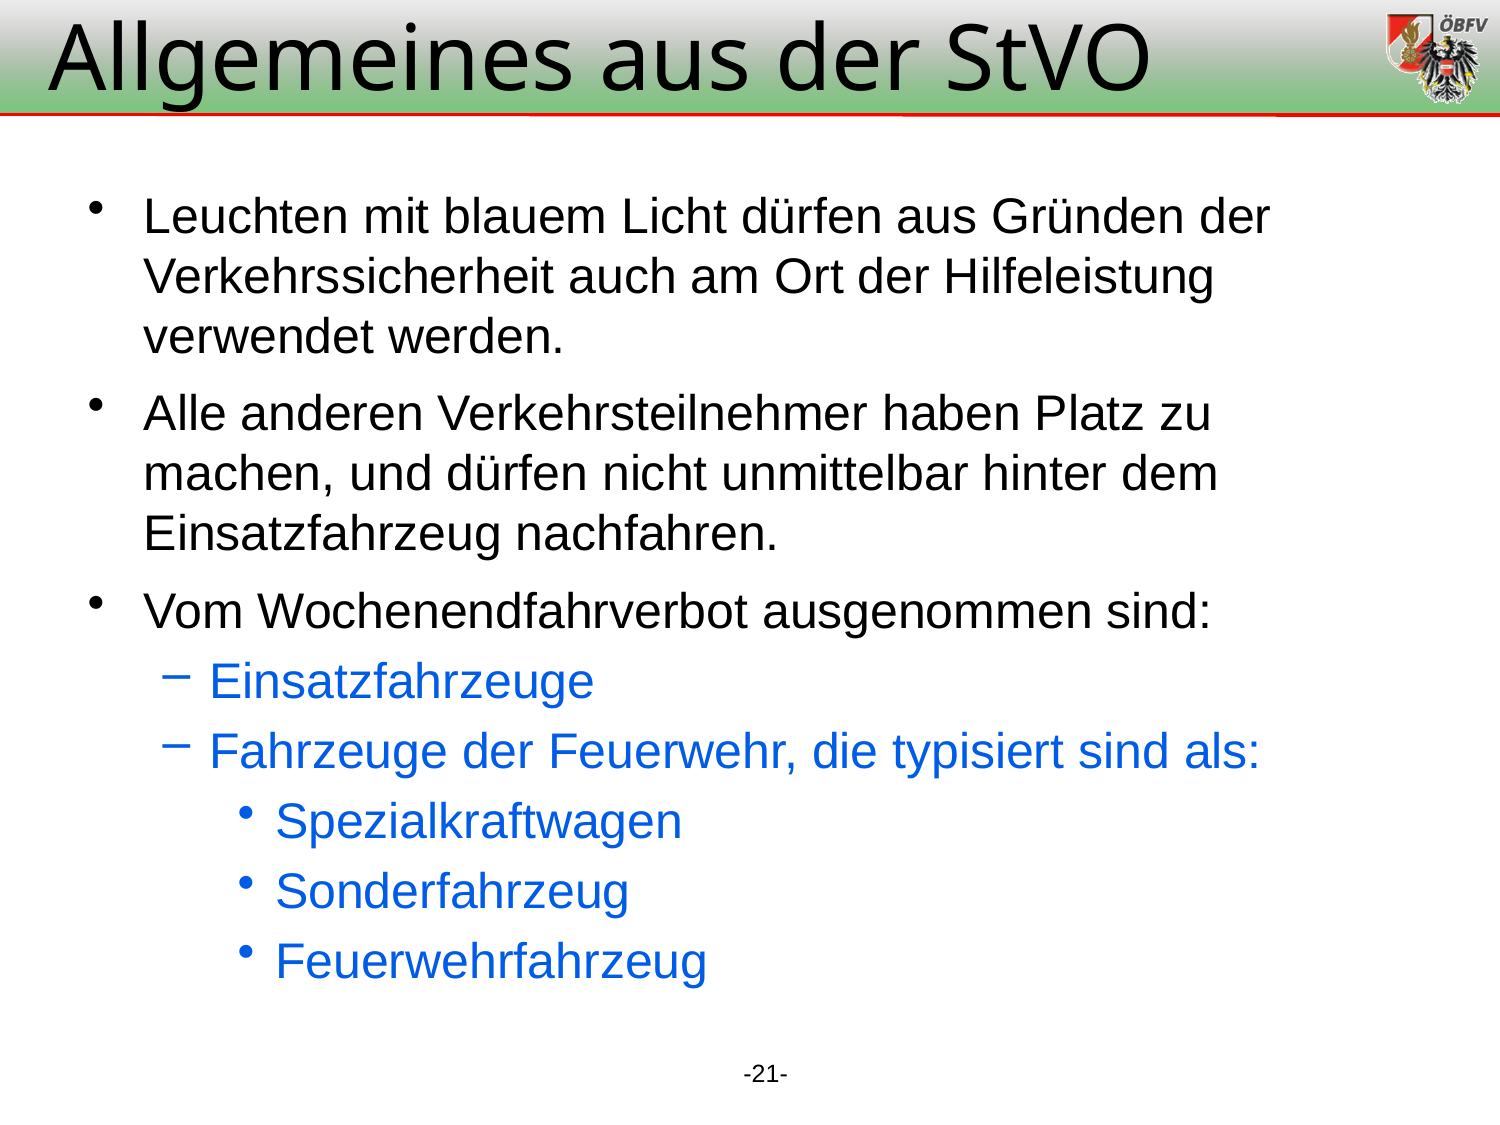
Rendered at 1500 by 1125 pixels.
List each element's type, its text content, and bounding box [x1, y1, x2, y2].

picture [0, 0, 1500, 113]
list Leuchten mit blauem Licht dürfen aus Gründen der Verkehrssicherheit auch am Ort der Hilfeleistung verwendet werden. Alle anderen Verkehrsteilnehmer haben Platz zu machen, und dürfen nicht unmittelbar hinter dem Einsatzfahrzeug nachfahren. Vom Wochenendfahrverbot ausgenommen sind: Einsatzfahrzeuge Fahrzeuge der Feuerwehr, die typisiert sind als: Spezialkraftwagen Sonderfahrzeug Feuerwehrfahrzeug [72, 175, 1407, 1020]
title Allgemeines aus der StVO [33, 10, 1384, 98]
slide_number -21- [609, 1049, 923, 1101]
